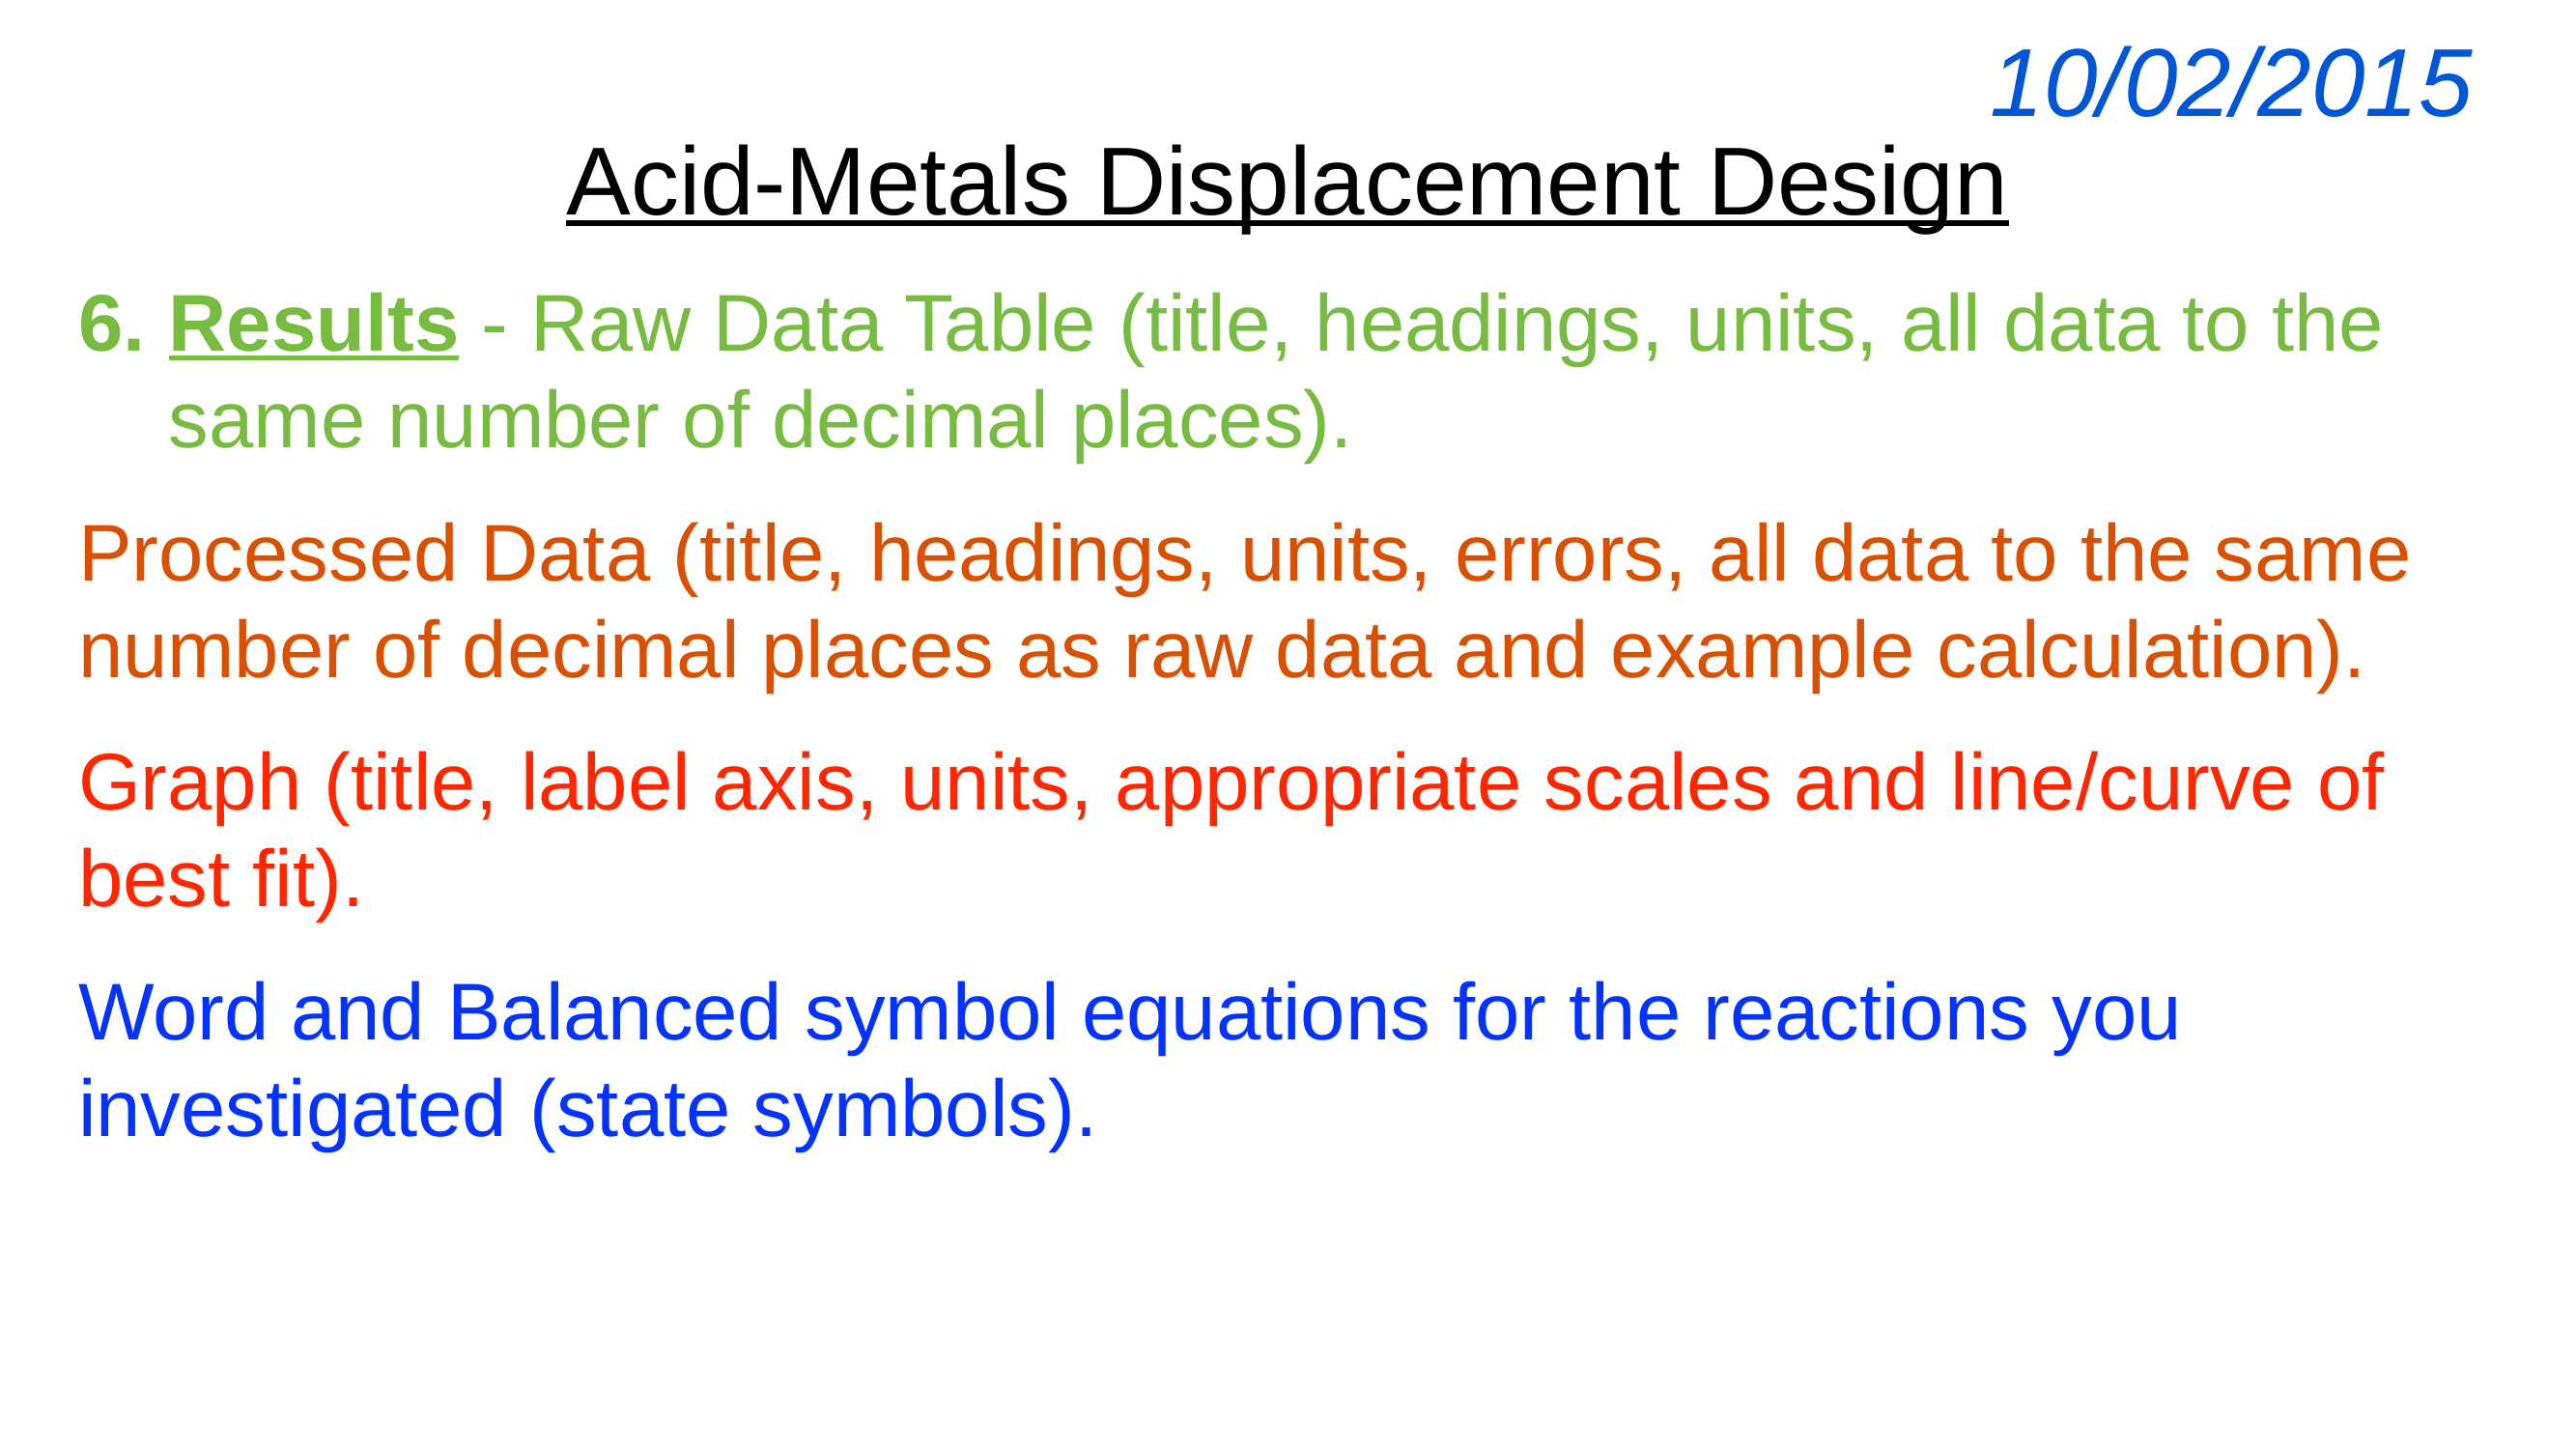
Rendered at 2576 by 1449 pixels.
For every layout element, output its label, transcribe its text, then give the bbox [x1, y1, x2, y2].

table_header 10/02/2015 [1934, 13, 2530, 153]
list Acid-Metals Displacement Design Results - Raw Data Table (title, headings, units, all data to the same number of decimal places). Processed Data (title, headings, units, errors, all data to the same number of decimal places as raw data and example calculation). Graph (title, label axis, units, appropriate scales and line/curve of best fit). Word and Balanced symbol equations for the reactions you investigated (state symbols). [77, 118, 2498, 1257]
